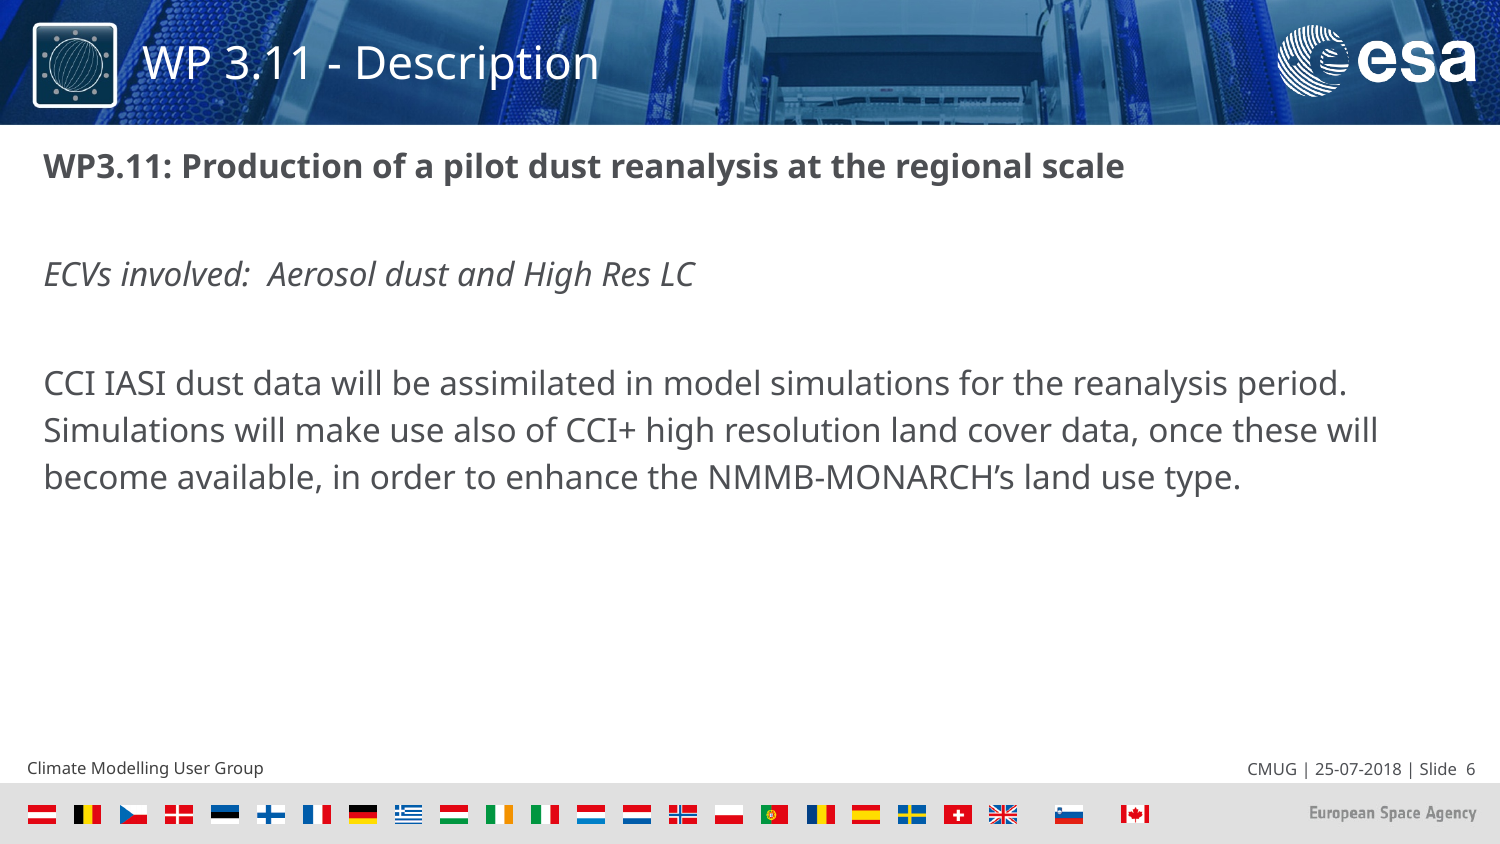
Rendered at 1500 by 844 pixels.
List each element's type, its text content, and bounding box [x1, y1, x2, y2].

title WP 3.11 - Description [127, 26, 1269, 97]
picture [0, 0, 1500, 127]
list WP3.11: Production of a pilot dust reanalysis at the regional scale ECVs involved: Aerosol dust and High Res LC CCI IASI dust data will be assimilated in model simulations for the reanalysis period. Simulations will make use also of CCI+ high resolution land cover data, once these will become available, in order to enhance the NMMB-MONARCH’s land use type. [28, 129, 1464, 758]
picture [0, 783, 1500, 844]
